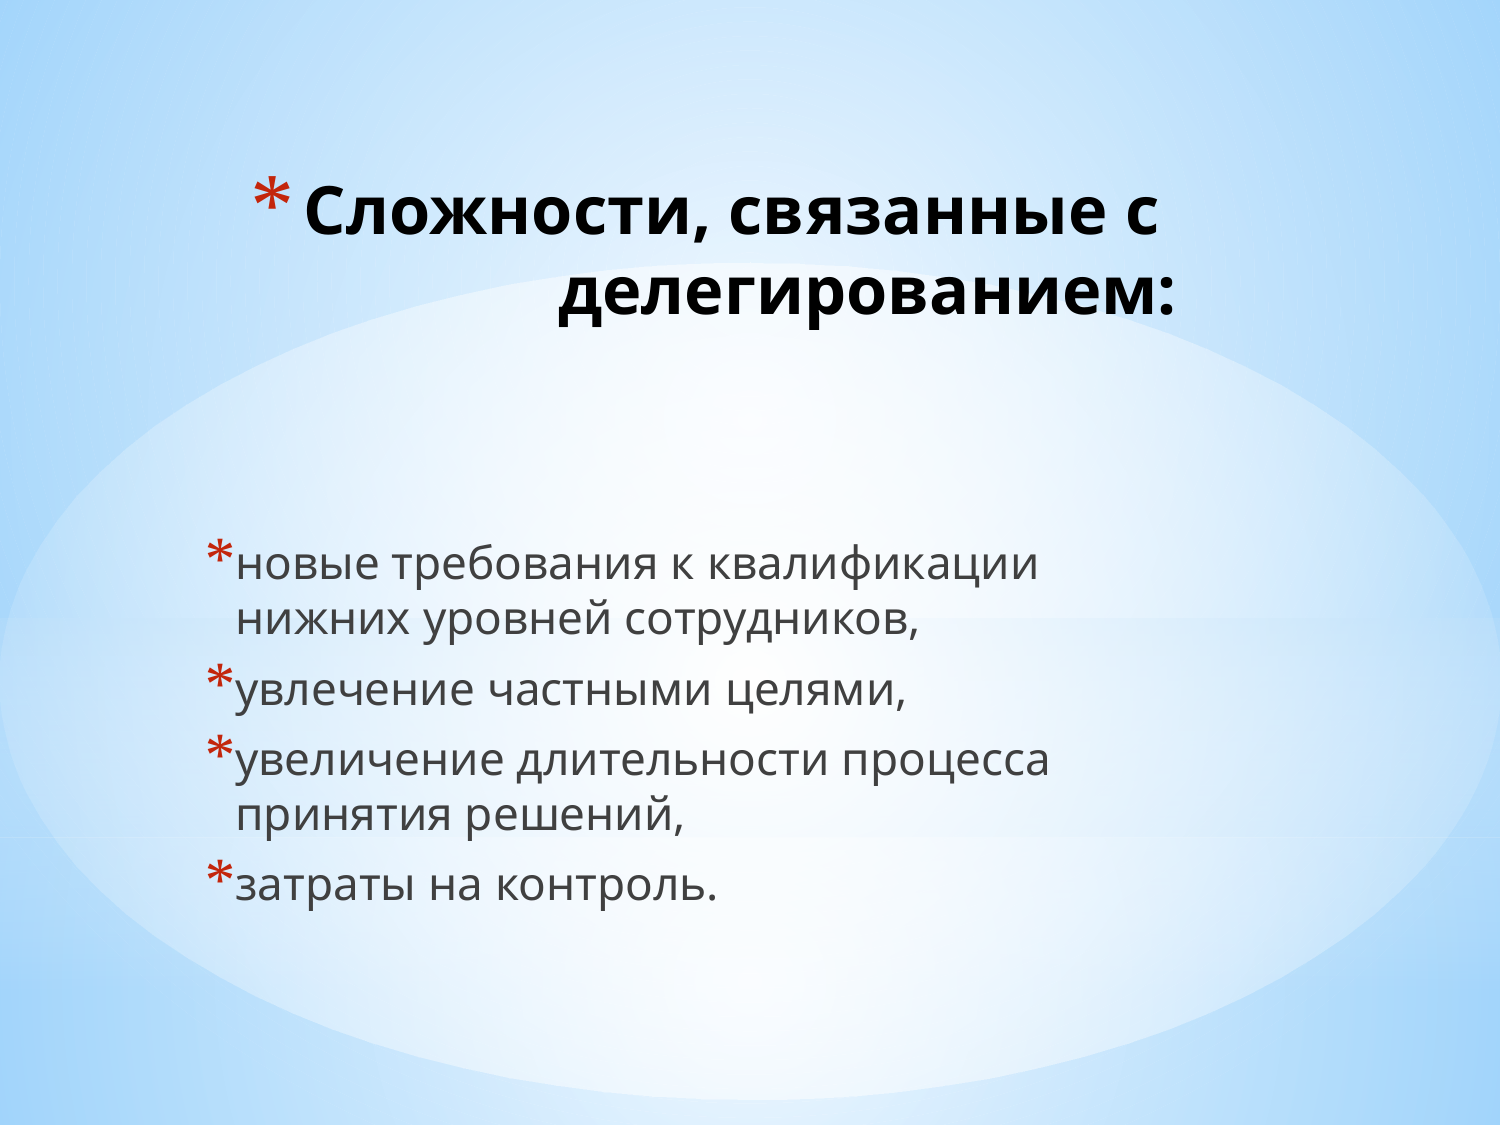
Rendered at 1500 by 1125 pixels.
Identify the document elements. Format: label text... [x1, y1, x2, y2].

title Сложности, связанные с делегированием: [123, 160, 1193, 349]
list новые требования к квалификации нижних уровней сотрудников, увлечение частными целями, увеличение длительности процесса принятия решений, затраты на контроль. [183, 456, 1233, 1027]
